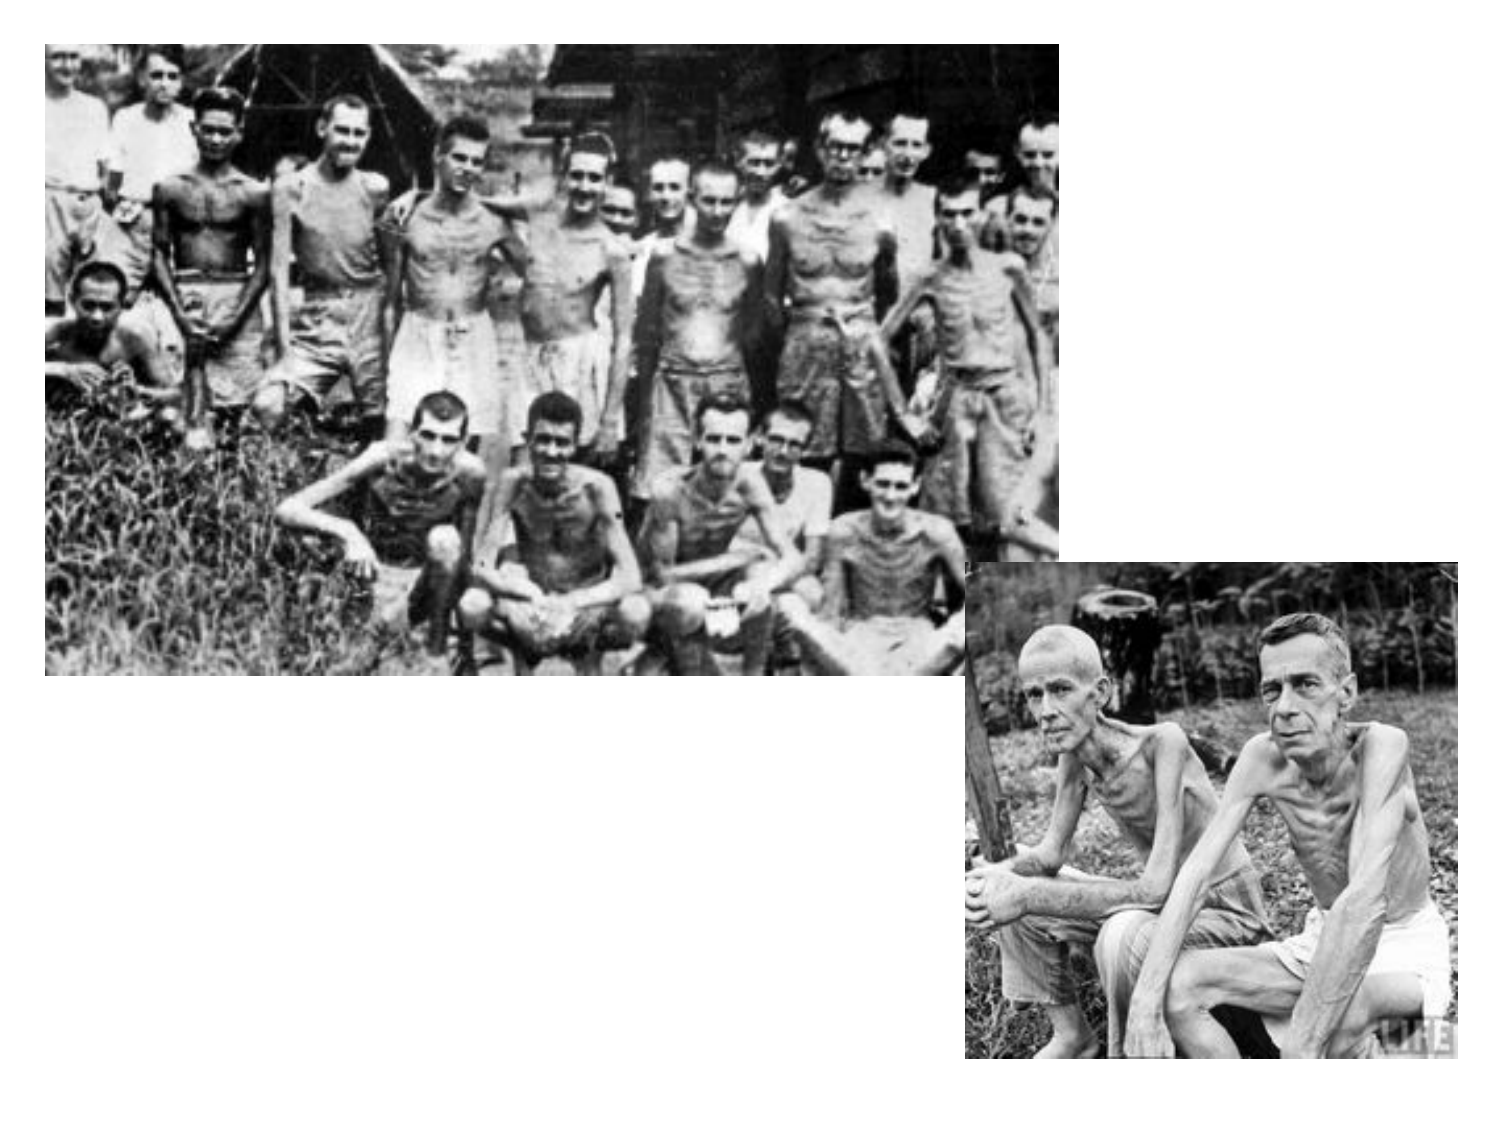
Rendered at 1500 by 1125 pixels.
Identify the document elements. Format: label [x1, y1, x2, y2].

picture [45, 44, 1458, 1059]
